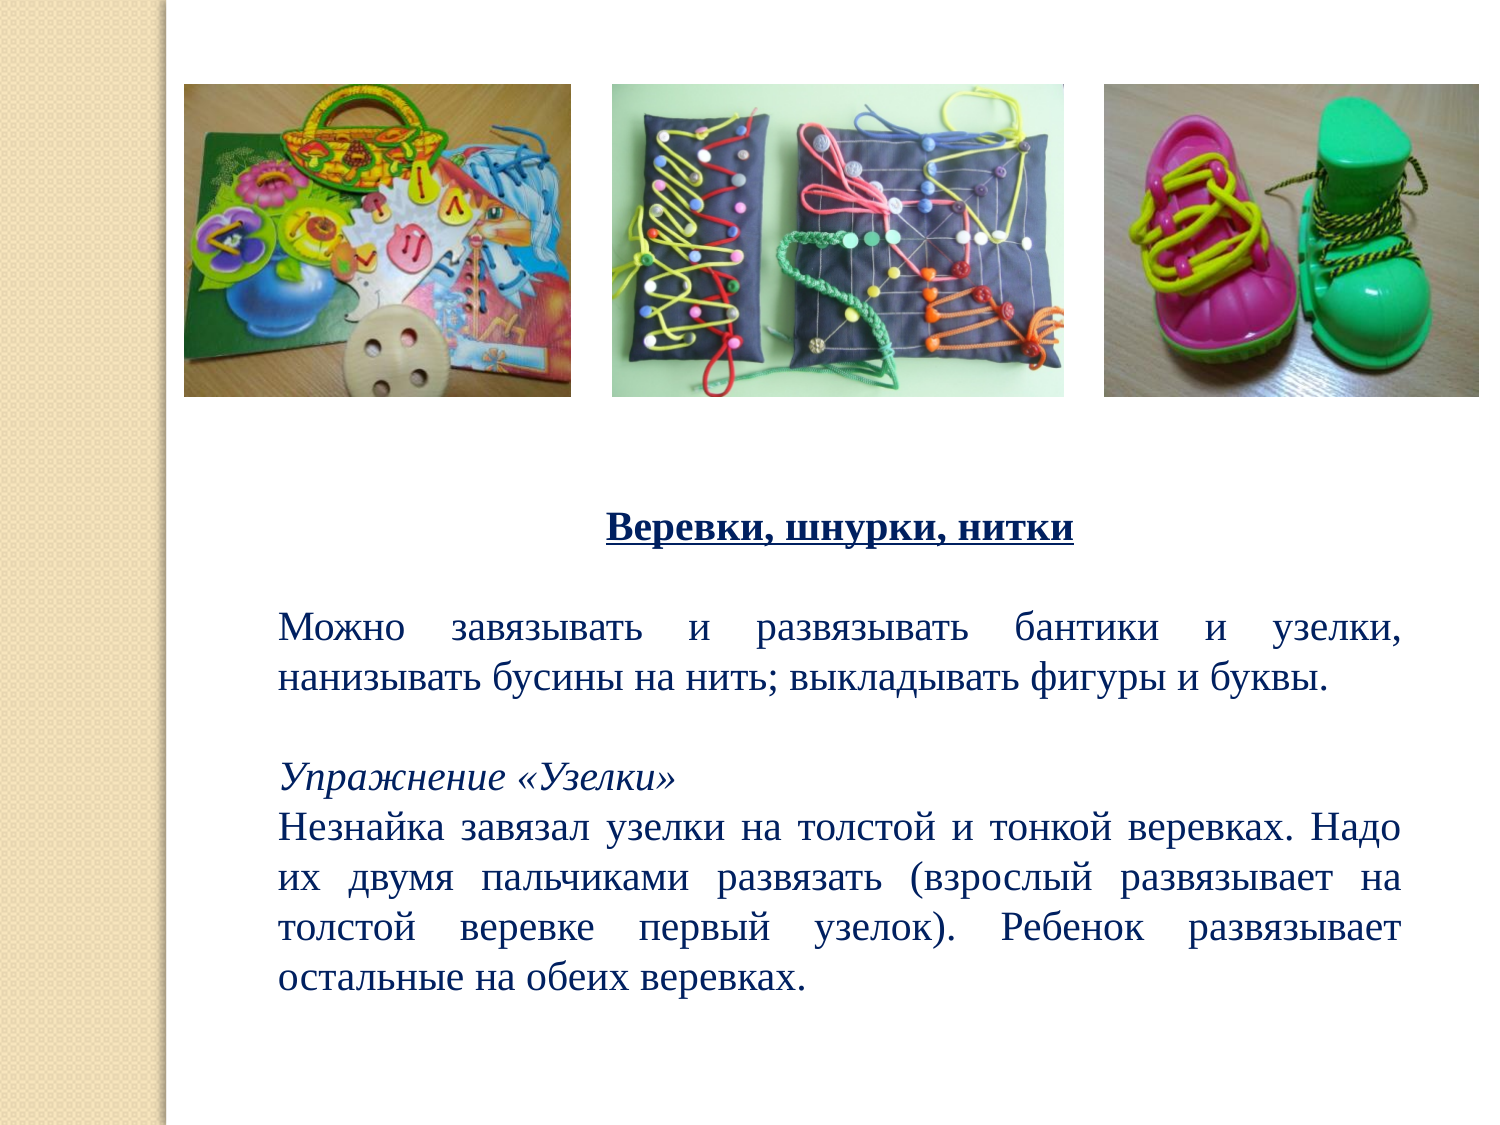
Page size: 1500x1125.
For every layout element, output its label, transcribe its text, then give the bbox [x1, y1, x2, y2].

picture [184, 84, 571, 397]
picture [1104, 84, 1479, 397]
text_box Веревки, шнурки, нитки Можно завязывать и развязывать бантики и узелки, нанизывать бусины на нить; выкладывать фигуры и буквы. Упражнение «Узелки» Незнайка завязал узелки на толстой и тонкой веревках. Надо их двумя пальчиками развязать (взрослый развязывает на толстой веревке первый узелок). Ребенок развязывает остальные на обеих веревках. [263, 491, 1417, 1007]
picture [612, 84, 1064, 397]
